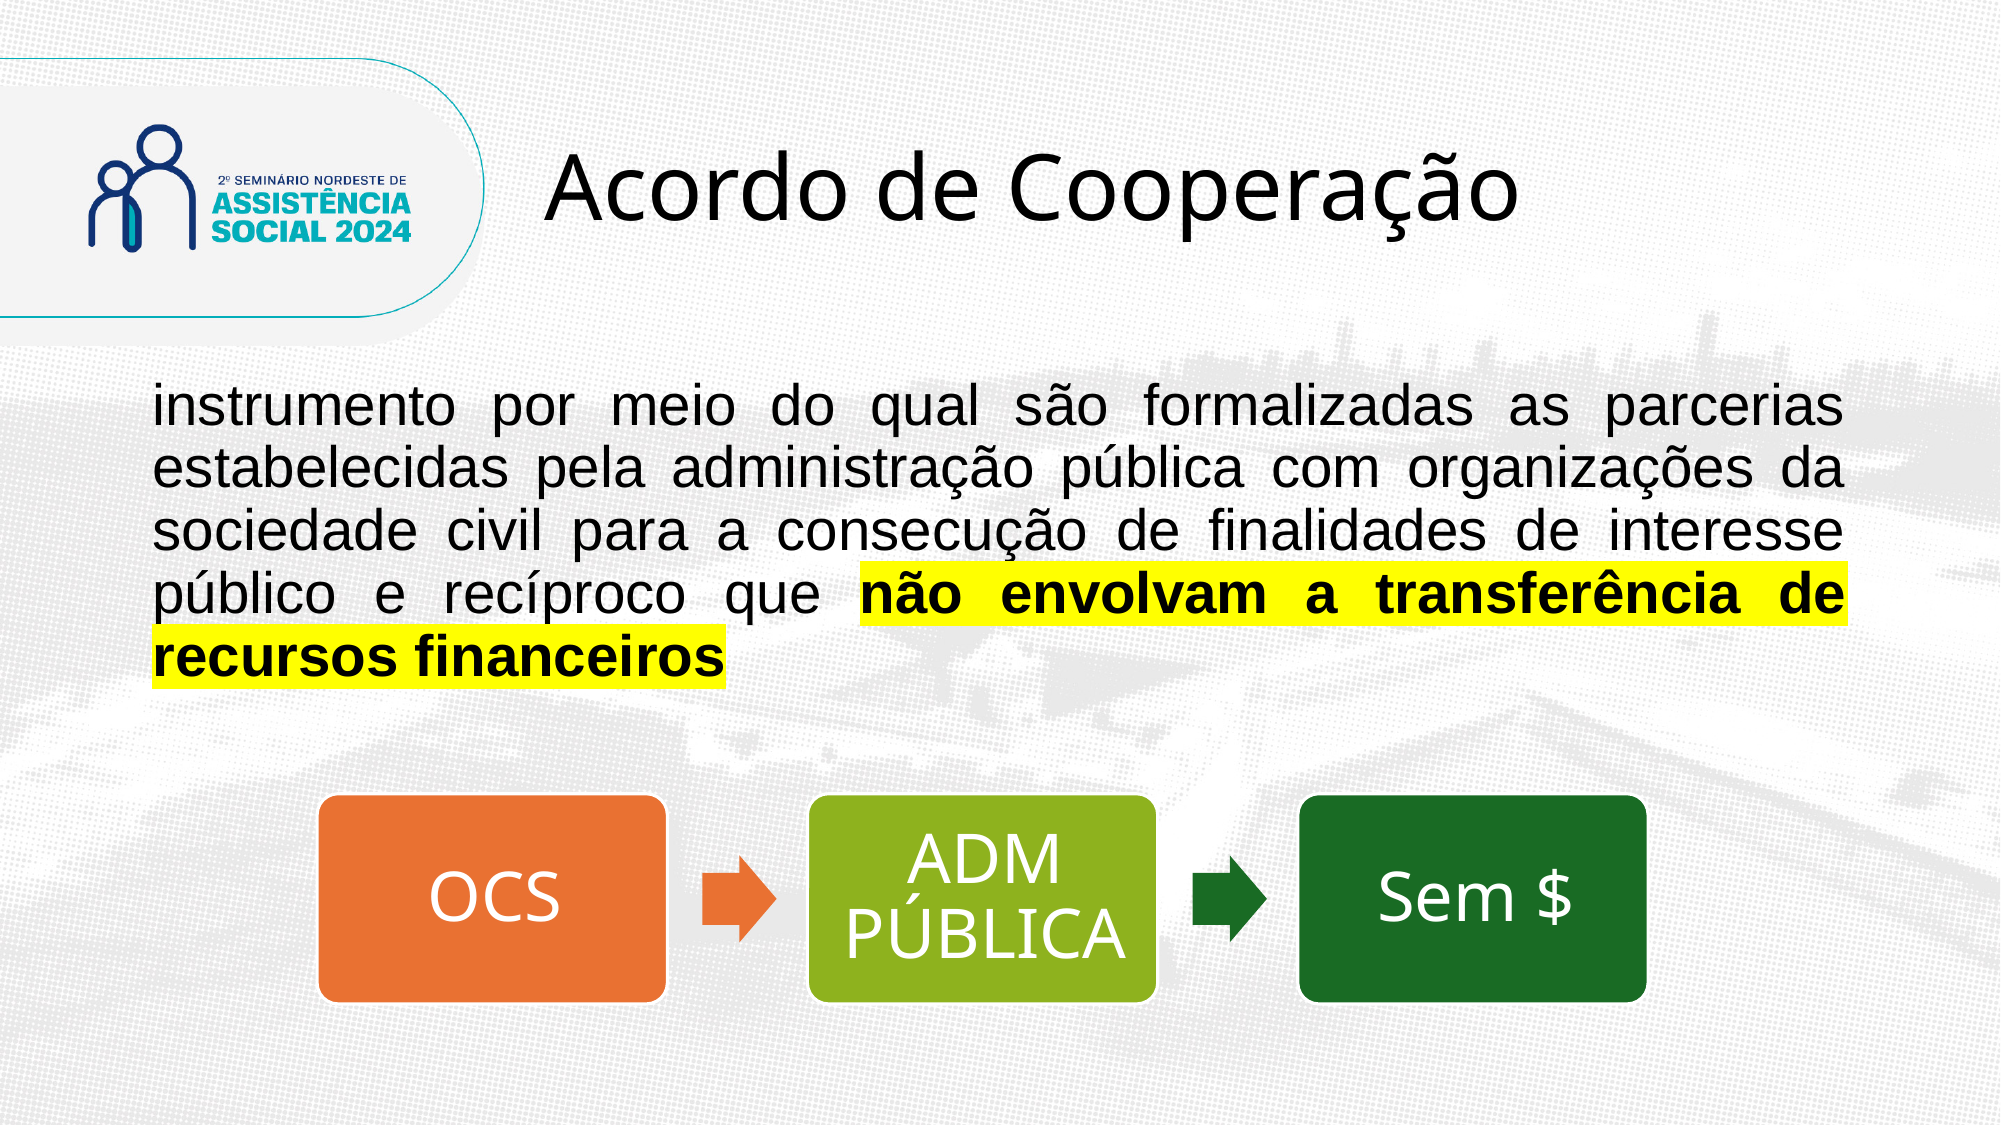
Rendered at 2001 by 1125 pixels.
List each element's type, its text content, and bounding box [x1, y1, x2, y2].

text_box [315, 723, 1650, 1075]
list instrumento por meio do qual são formalizadas as parcerias estabelecidas pela administração pública com organizações da sociedade civil para a consecução de finalidades de interesse público e recíproco que não envolvam a transferência de recursos financeiros [137, 367, 1863, 718]
title Acordo de Cooperação [529, 82, 1863, 300]
picture [0, 0, 2001, 1125]
